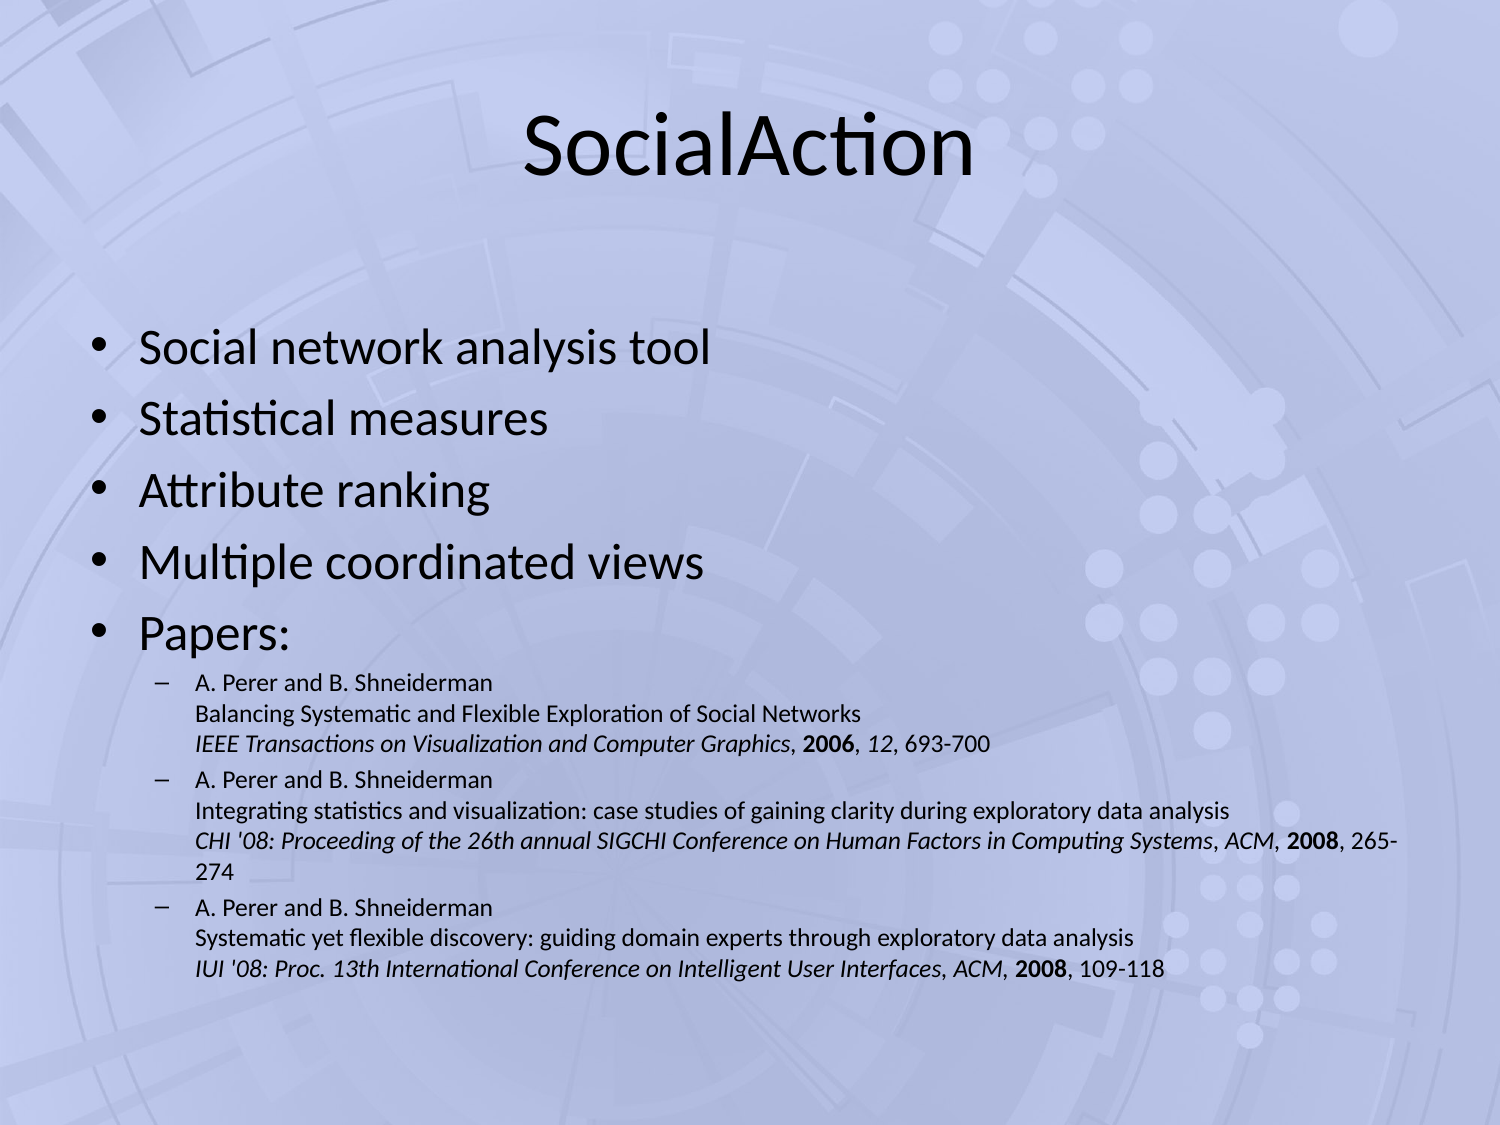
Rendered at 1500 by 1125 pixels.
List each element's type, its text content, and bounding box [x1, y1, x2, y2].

list Social network analysis tool Statistical measures Attribute ranking Multiple coordinated views Papers: A. Perer and B. Shneiderman Balancing Systematic and Flexible Exploration of Social Networks IEEE Transactions on Visualization and Computer Graphics, 2006, 12, 693-700 A. Perer and B. Shneiderman Integrating statistics and visualization: case studies of gaining clarity during exploratory data analysis CHI '08: Proceeding of the 26th annual SIGCHI Conference on Human Factors in Computing Systems, ACM, 2008, 265-274 A. Perer and B. Shneiderman Systematic yet flexible discovery: guiding domain experts through exploratory data analysis IUI '08: Proc. 13th International Conference on Intelligent User Interfaces, ACM, 2008, 109-118 [75, 262, 1425, 1005]
title SocialAction [75, 45, 1425, 233]
picture [0, 0, 1500, 1125]
